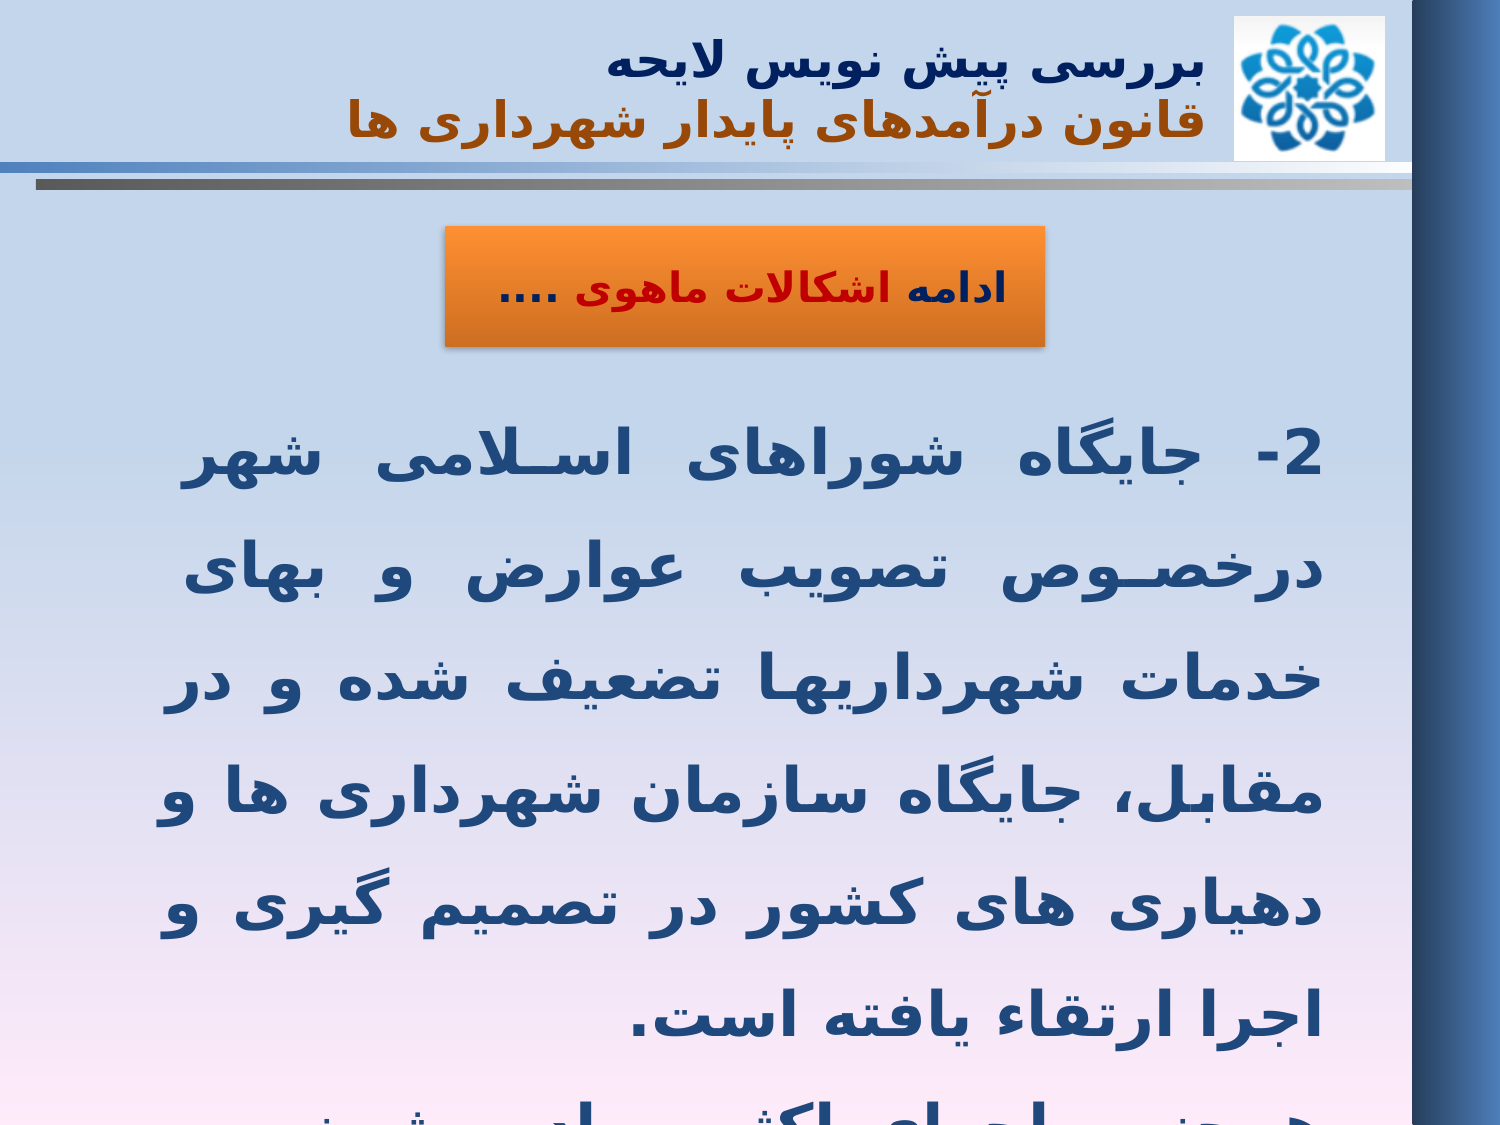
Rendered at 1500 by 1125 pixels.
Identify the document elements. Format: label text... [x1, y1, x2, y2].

text_box ادامه اشکالات ماهوی .... [445, 226, 1046, 347]
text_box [1412, 0, 1500, 1125]
text_box 2- جایگاه شوراهای اسلامی شهر درخصوص تصویب عوارض و بهای خدمات شهرداریها تضعیف شده و در مقابل، جایگاه سازمان شهرداری ها و دهیاری های کشور در تصمیم گیری و اجرا ارتقاء یافته است. همچنین اجرای اکثر مواد پیش نویس موکول به تصویب آیین نامه و دستورالعمل توسط سازمان گردیده است. [140, 367, 1341, 1125]
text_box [0, 16, 1385, 162]
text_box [0, 162, 1407, 190]
